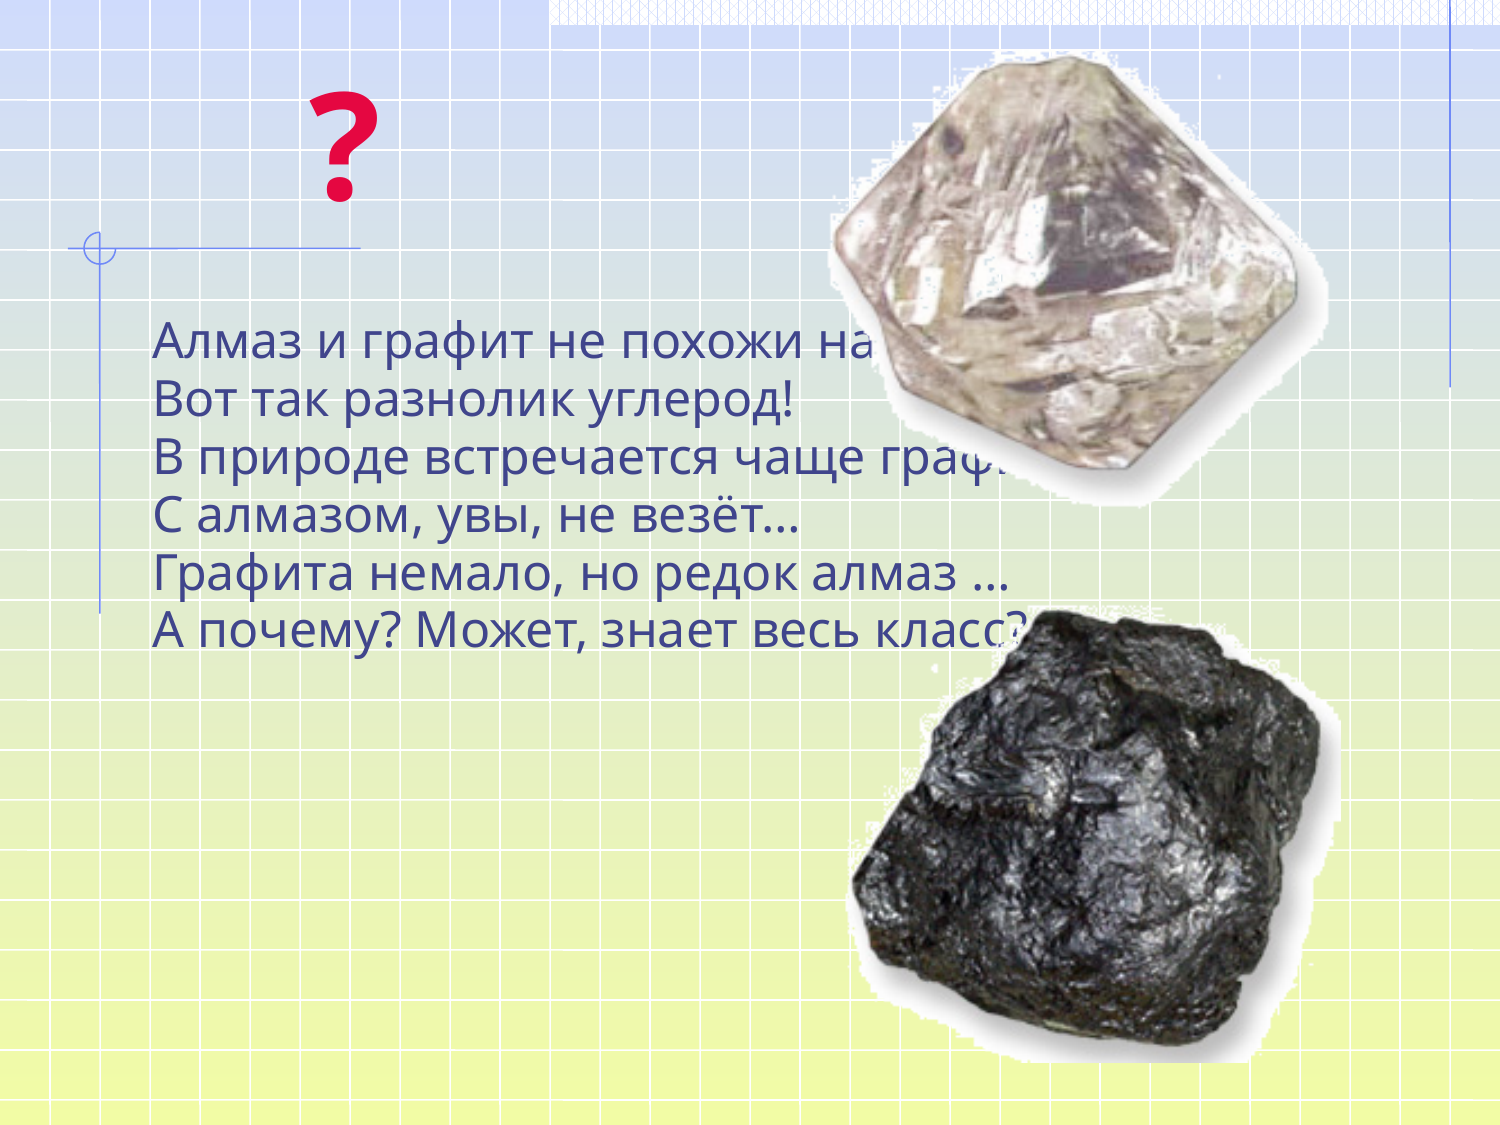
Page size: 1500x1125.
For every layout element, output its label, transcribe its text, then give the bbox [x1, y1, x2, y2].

title ? [1369, 49, 1376, 238]
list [785, 30, 1365, 516]
title ? [99, 49, 780, 238]
list Алмаз и графит не похожи на вид – Вот так разнолик углерод! В природе встречается чаще графит, С алмазом, увы, не везёт… Графита немало, но редок алмаз … А почему? Может, знает весь класс? [137, 312, 1413, 988]
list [844, 597, 1341, 1063]
